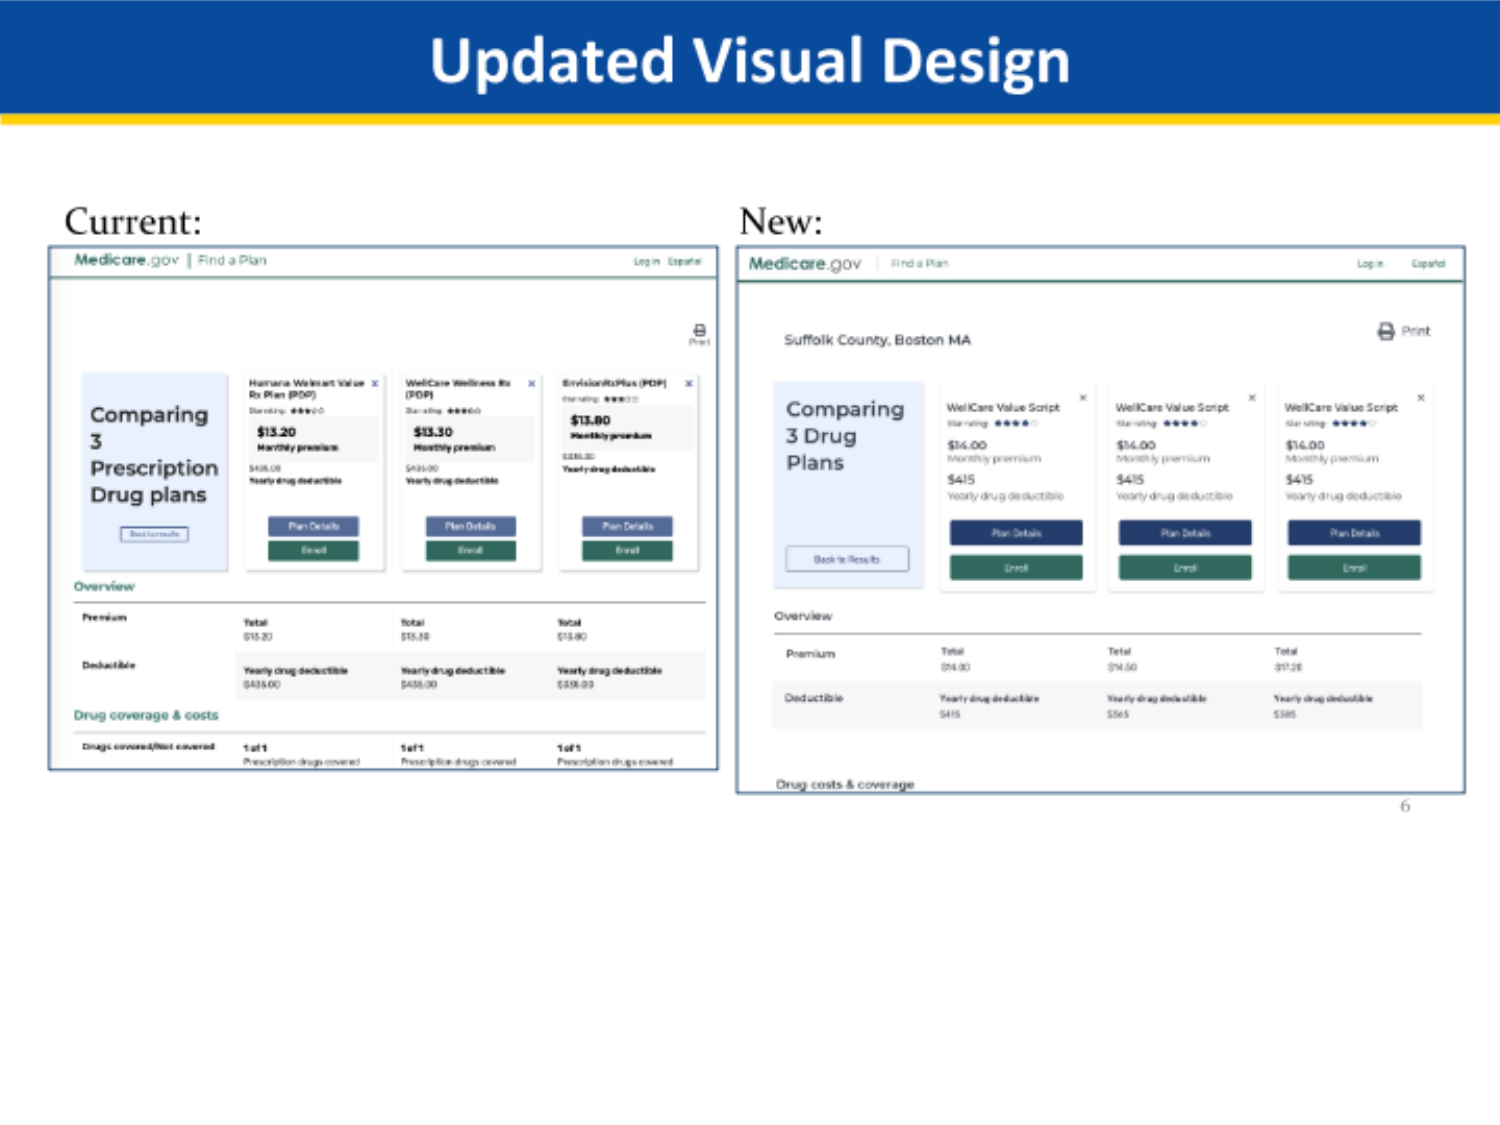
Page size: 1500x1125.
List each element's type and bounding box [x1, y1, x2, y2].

picture [0, 0, 1500, 844]
